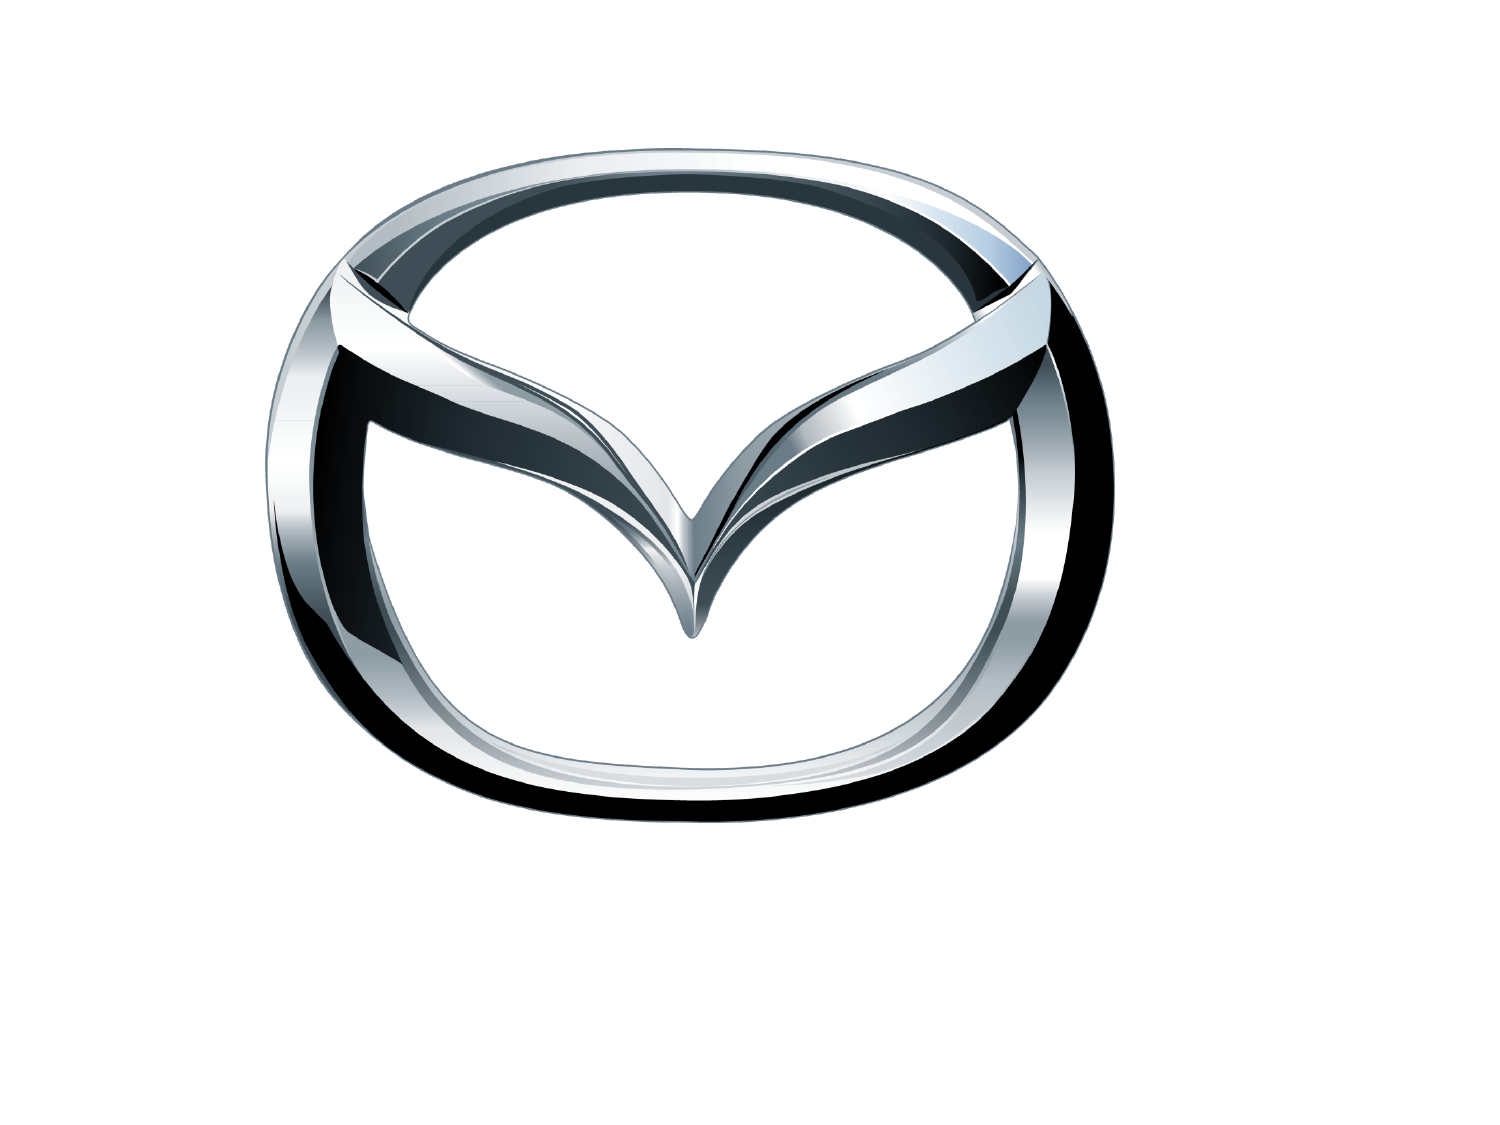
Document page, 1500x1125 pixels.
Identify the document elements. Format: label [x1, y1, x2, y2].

picture [265, 148, 1116, 823]
